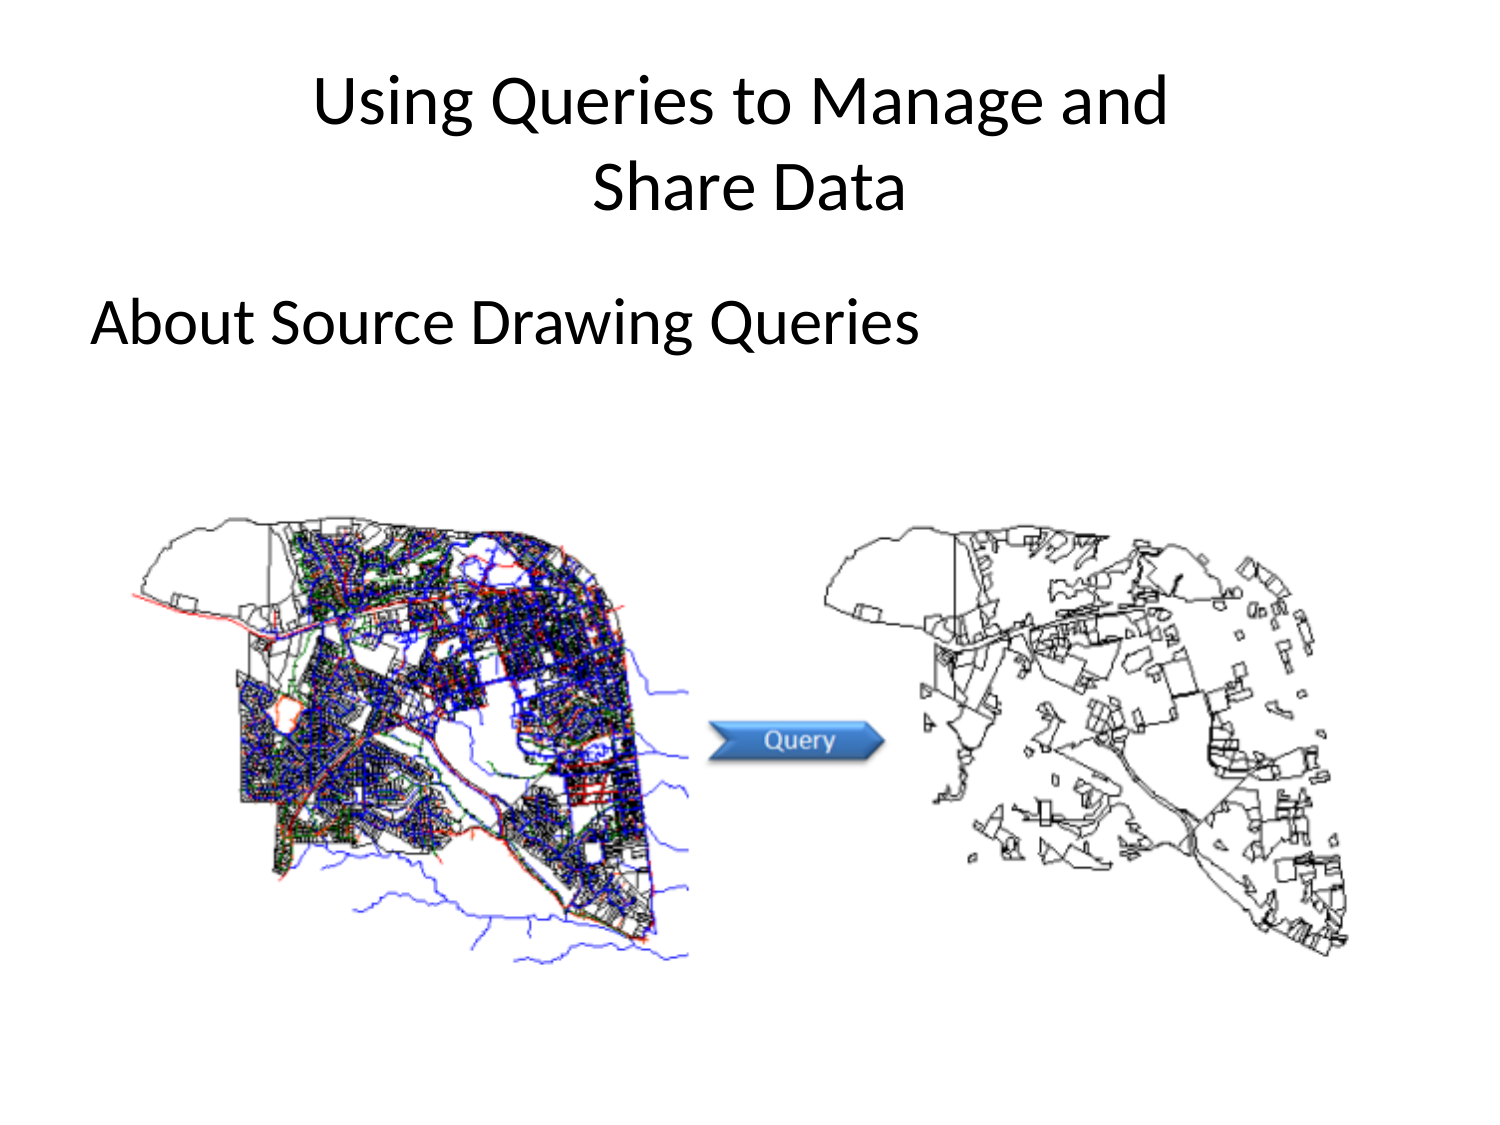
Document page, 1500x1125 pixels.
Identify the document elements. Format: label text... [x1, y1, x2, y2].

picture [124, 477, 1363, 985]
list About Source Drawing Queries [75, 270, 1000, 375]
title Using Queries to Manage and Share Data [75, 45, 1425, 233]
